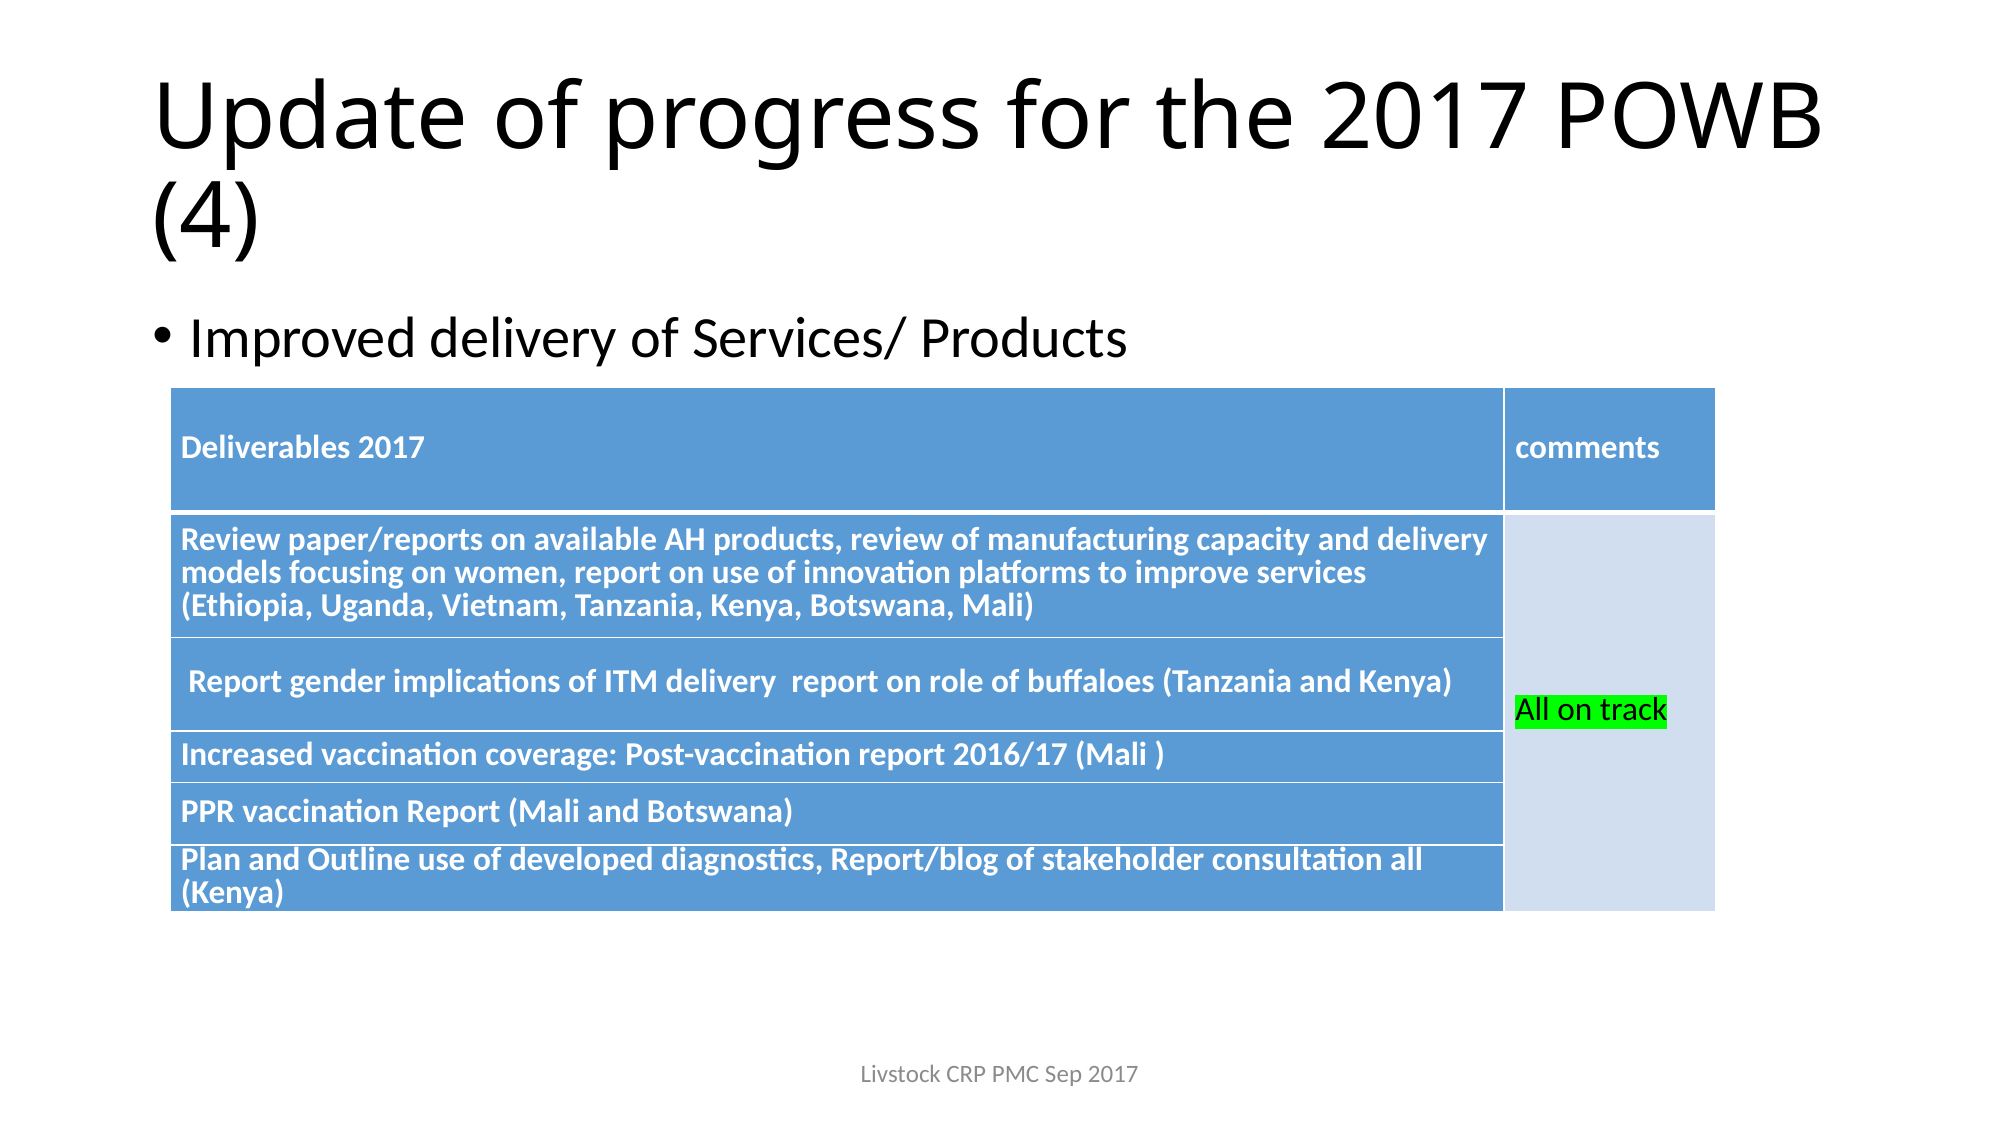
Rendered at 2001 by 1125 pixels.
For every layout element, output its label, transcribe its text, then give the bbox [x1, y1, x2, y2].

table_header comments [1505, 388, 1715, 510]
title Update of progress for the 2017 POWB (4) [137, 59, 1863, 278]
table_cell Review paper/reports on available AH products, review of manufacturing capacity and delivery models focusing on women, report on use of innovation platforms to improve services (Ethiopia, Uganda, Vietnam, Tanzania, Kenya, Botswana, Mali) [171, 515, 1503, 637]
list Improved delivery of Services/ Products [137, 299, 1863, 1014]
table_cell Report gender implications of ITM delivery report on role of buffaloes (Tanzania and Kenya) [171, 638, 1503, 730]
table_cell Increased vaccination coverage: Post-vaccination report 2016/17 (Mali ) [171, 732, 1503, 782]
table_cell Plan and Outline use of developed diagnostics, Report/blog of stakeholder consultation all (Kenya) [171, 846, 1503, 911]
table_cell All on track [1505, 515, 1715, 911]
table_header Deliverables 2017 [171, 388, 1503, 510]
footer Livstock CRP PMC Sep 2017 [662, 1042, 1338, 1103]
table_cell PPR vaccination Report (Mali and Botswana) [171, 783, 1503, 844]
